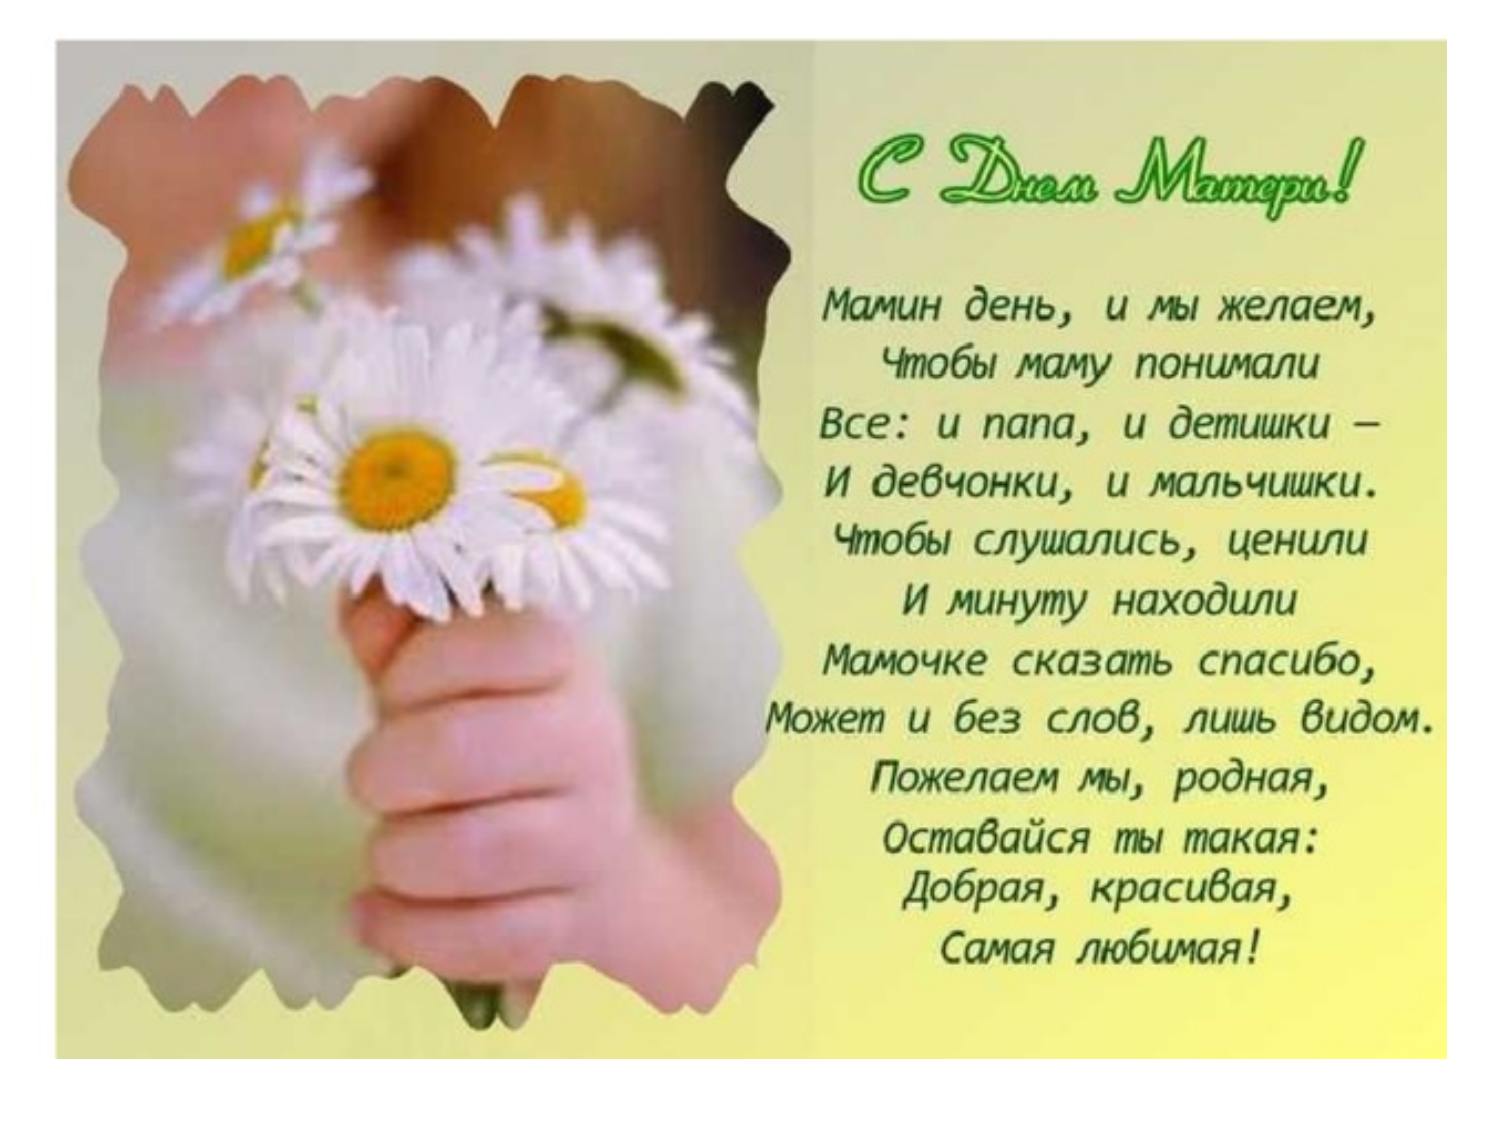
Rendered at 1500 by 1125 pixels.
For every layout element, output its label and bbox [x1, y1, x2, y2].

picture [29, 33, 1448, 1059]
